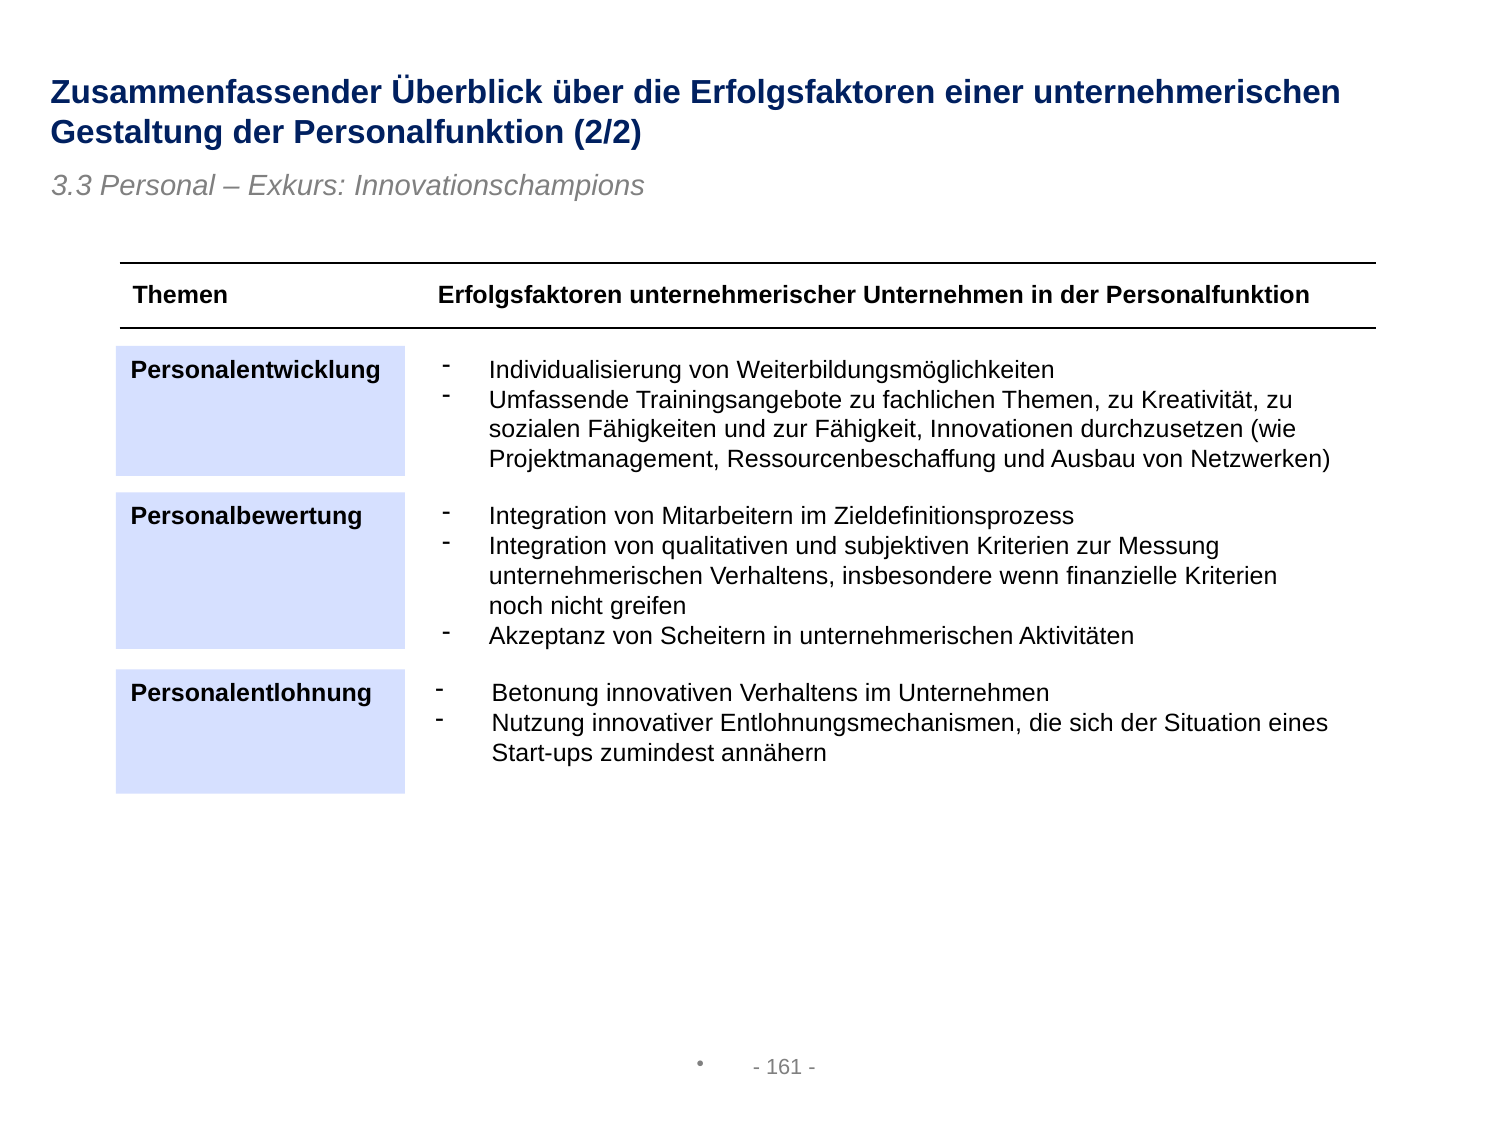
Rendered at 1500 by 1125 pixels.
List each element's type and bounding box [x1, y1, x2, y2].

text_box [117, 271, 284, 316]
slide_number [599, 1045, 913, 1093]
text_box [427, 492, 1354, 657]
text_box [36, 159, 662, 209]
text_box [114, 344, 407, 478]
text_box [114, 667, 407, 796]
text_box [420, 669, 1354, 775]
text_box [114, 490, 407, 651]
text_box [423, 271, 1356, 316]
text_box [427, 345, 1354, 481]
text_box [35, 63, 1433, 158]
